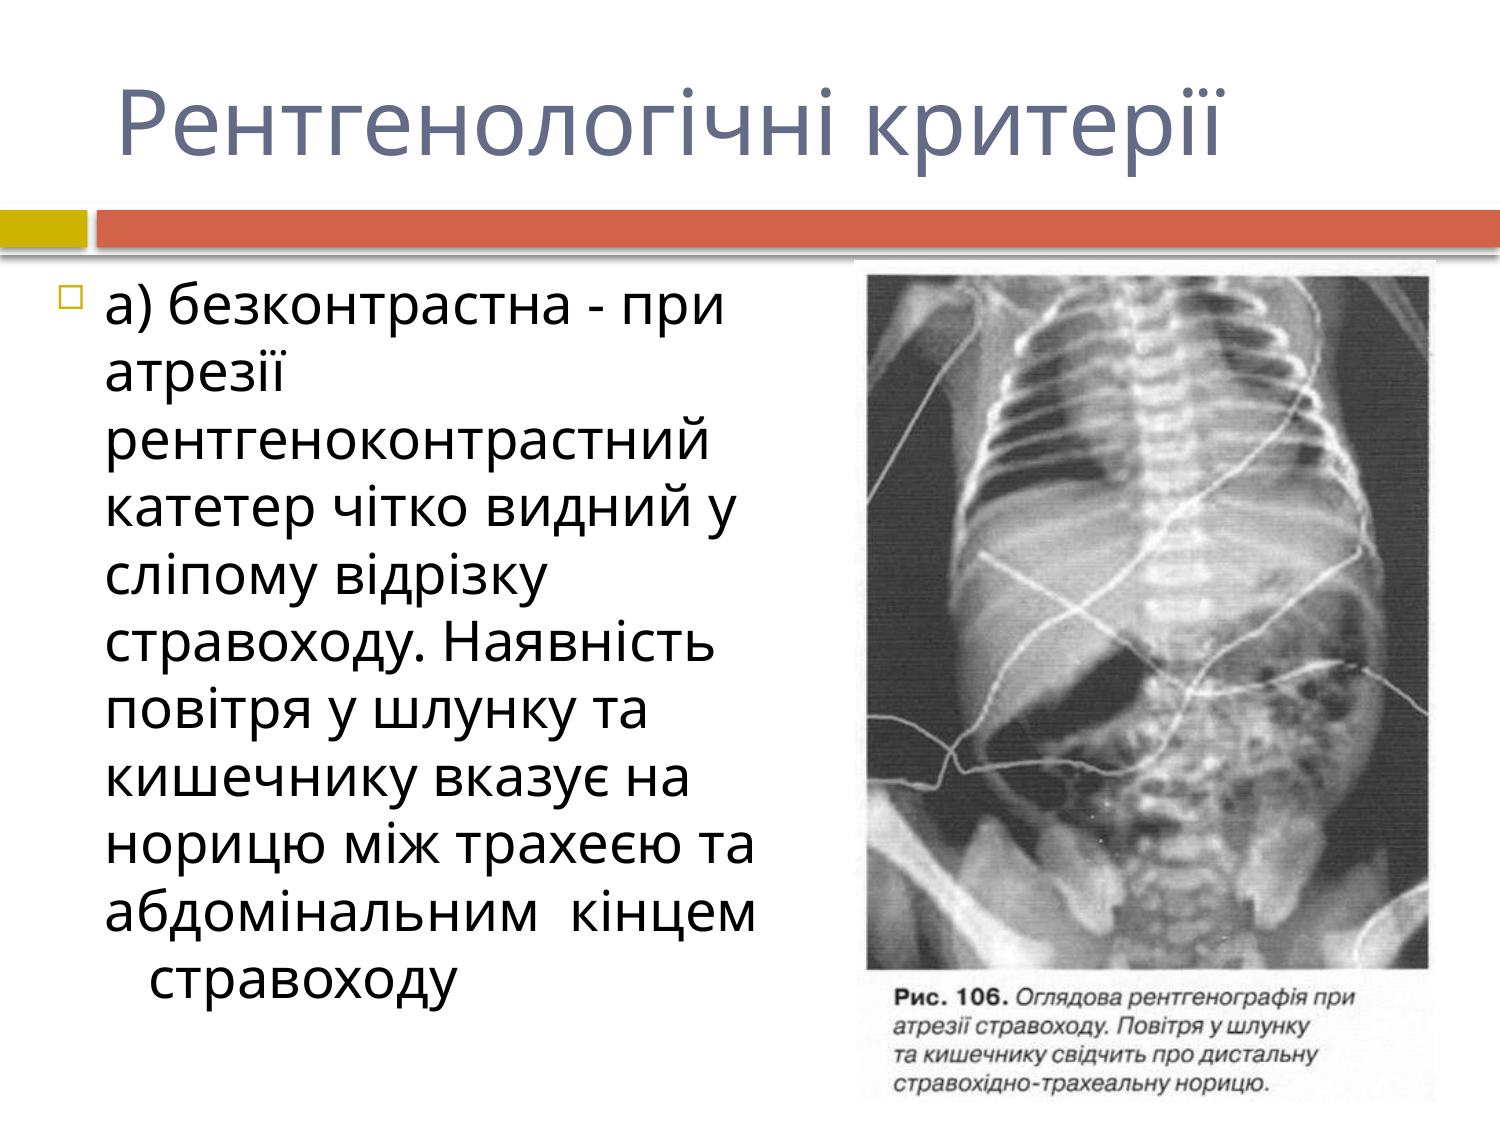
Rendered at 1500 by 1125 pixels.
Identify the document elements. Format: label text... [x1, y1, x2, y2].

list а) безконтрастна - при атрезії рентгеноконтрастний катетер чітко видний у сліпому відрізку стравоходу. Наявність повітря у шлунку та кишечнику вказує на норицю між трахеєю та абдомінальним кінцем стравоходу [41, 260, 786, 1071]
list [854, 260, 1436, 1102]
title Рентгенологічні критерії [99, 37, 1438, 200]
